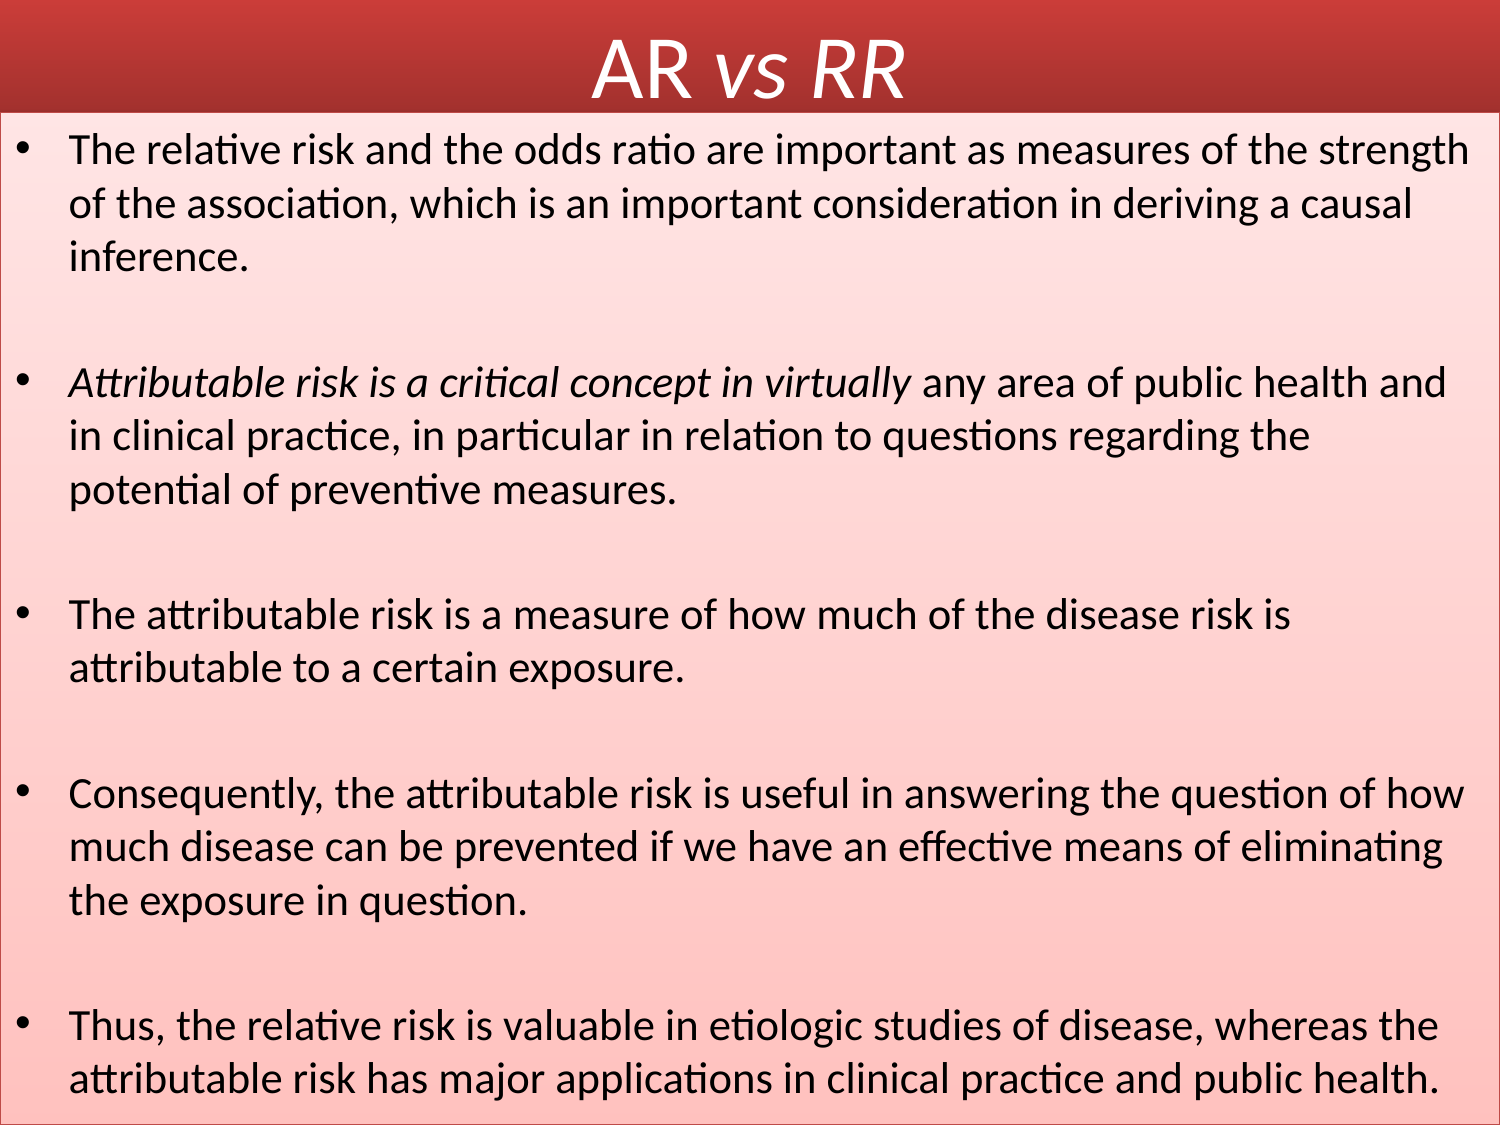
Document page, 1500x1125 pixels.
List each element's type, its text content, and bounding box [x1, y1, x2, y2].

title AR vs RR [0, 0, 1500, 111]
list The relative risk and the odds ratio are important as measures of the strength of the association, which is an important consideration in deriving a causal inference. Attributable risk is a critical concept in virtually any area of public health and in clinical practice, in particular in relation to questions regarding the potential of preventive measures. The attributable risk is a measure of how much of the disease risk is attributable to a certain exposure. Consequently, the attributable risk is useful in answering the question of how much disease can be prevented if we have an effective means of eliminating the exposure in question. Thus, the relative risk is valuable in etiologic studies of disease, whereas the attributable risk has major applications in clinical practice and public health. [0, 112, 1500, 1125]
